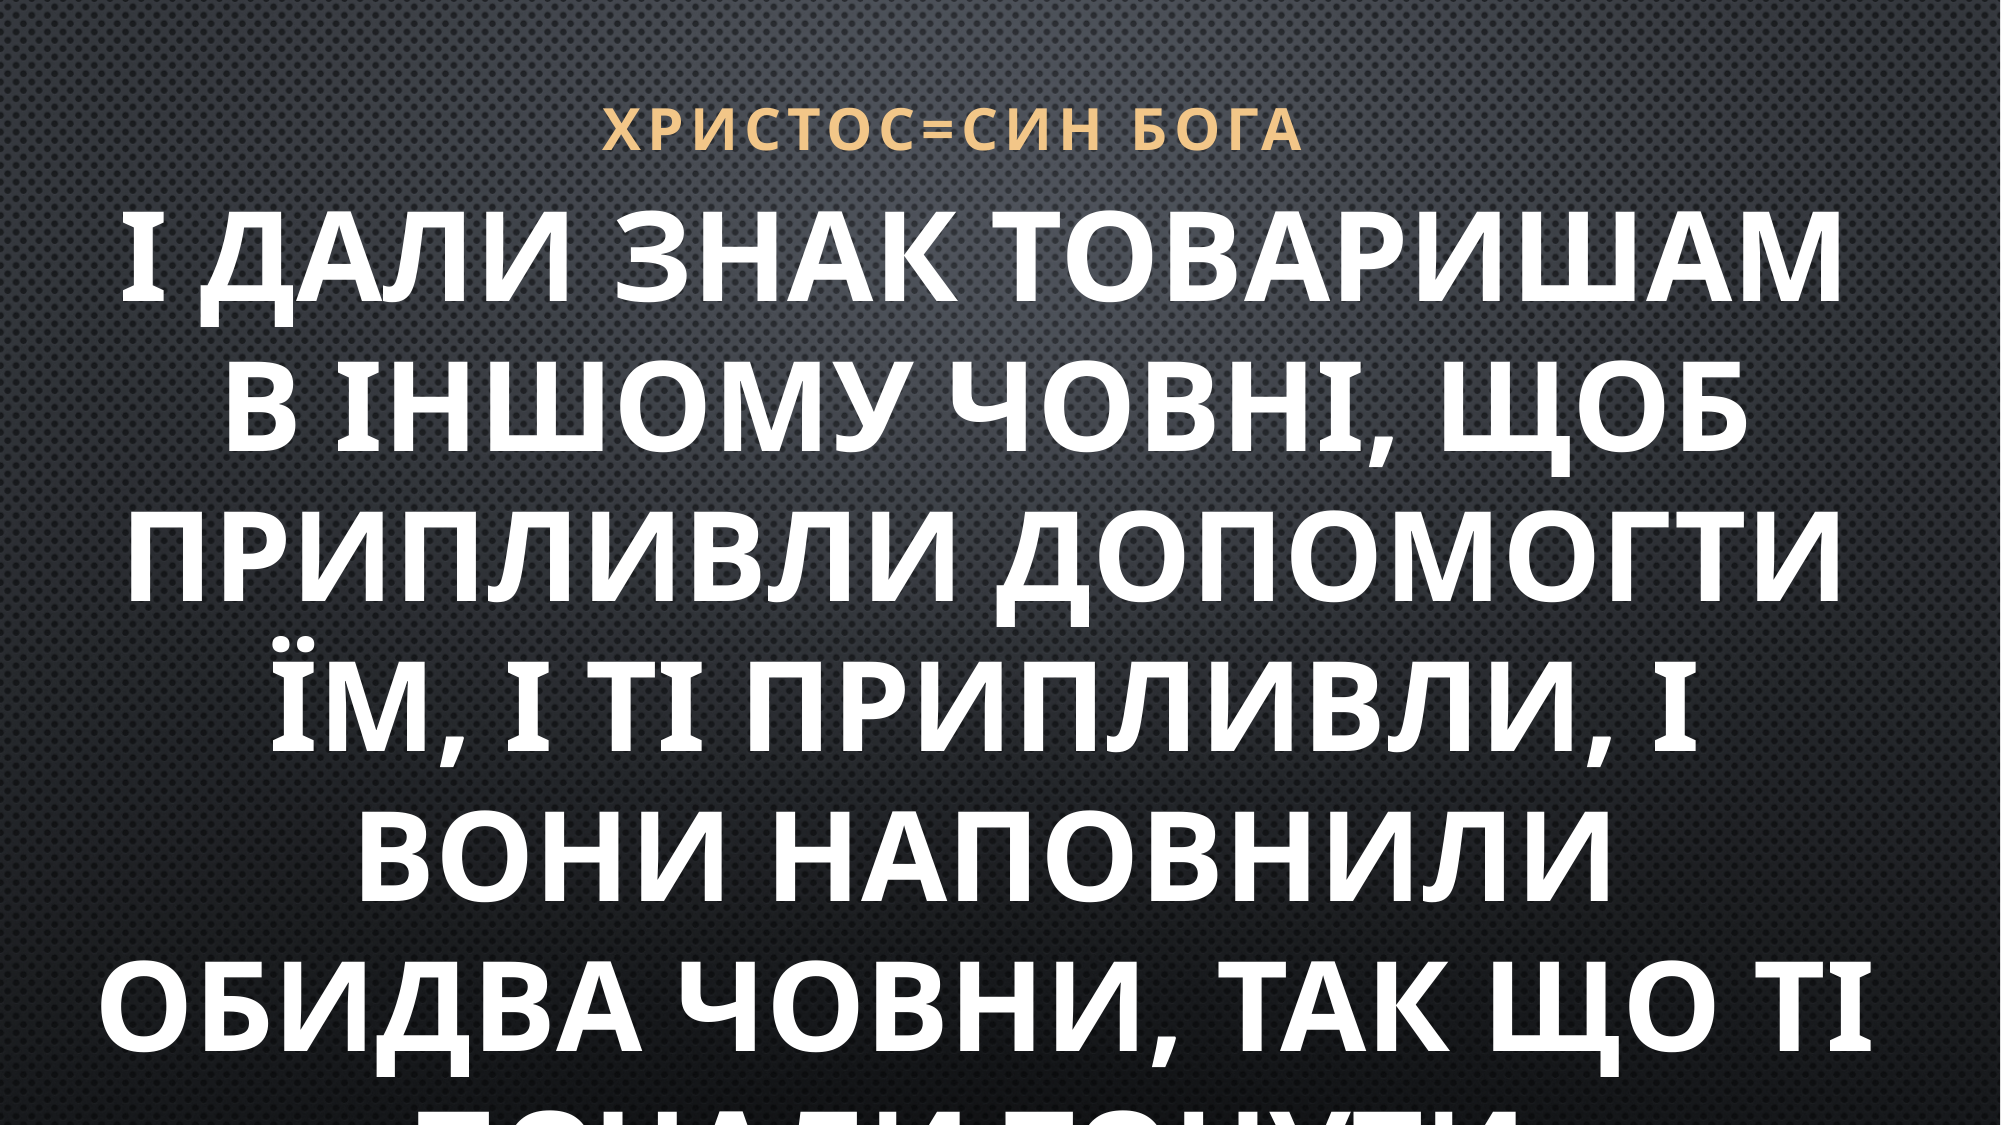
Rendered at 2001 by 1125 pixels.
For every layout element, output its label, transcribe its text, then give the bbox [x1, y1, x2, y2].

text_box ХРИСТОС=СИН БОГА [327, 84, 1578, 170]
subtitle I дали знак товаришам в іншому човні, щоб припливли допомогти їм, і ті припливли, і вони наповнили обидва човни, так що ті почали тонути. [79, 169, 1892, 1018]
